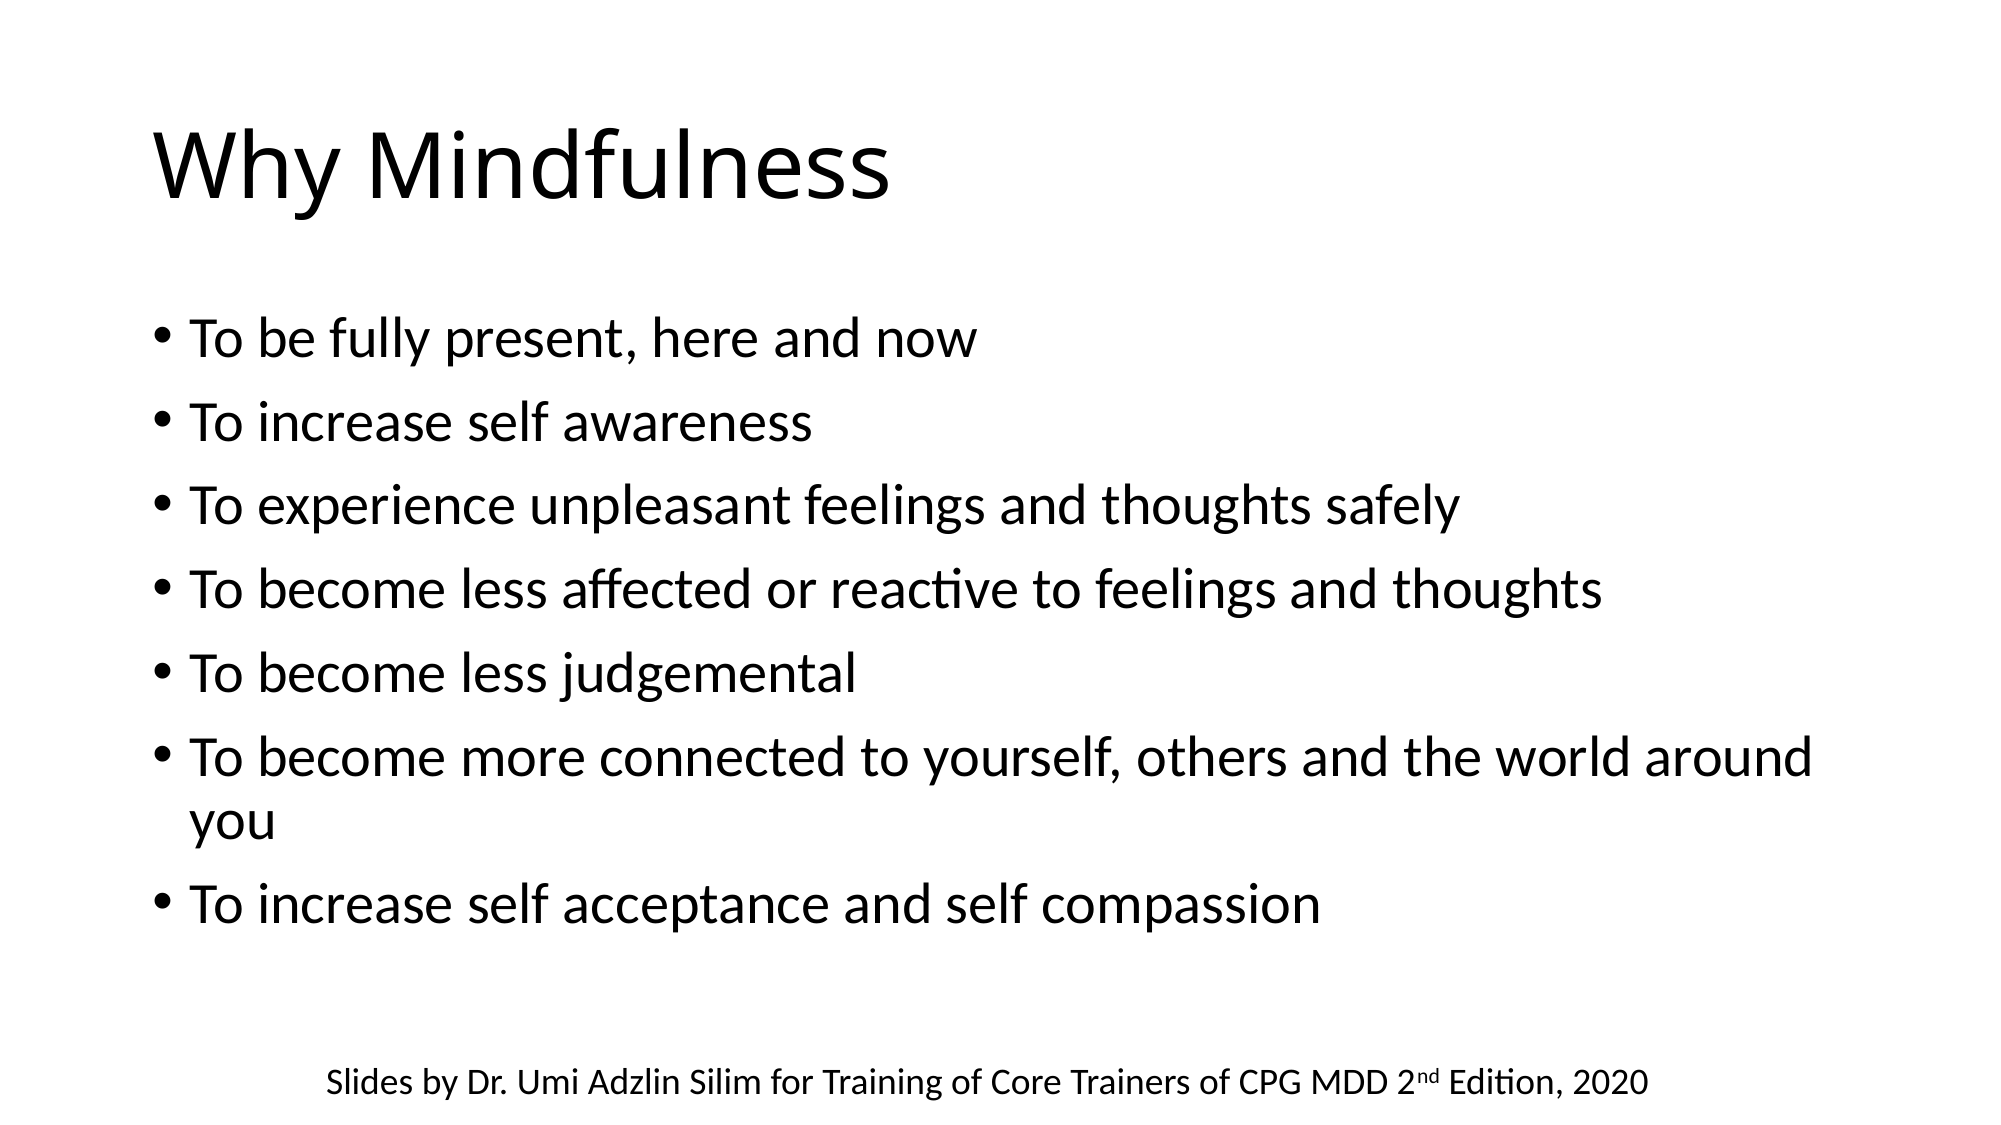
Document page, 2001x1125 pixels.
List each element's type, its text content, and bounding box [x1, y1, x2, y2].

text_box Slides by Dr. Umi Adzlin Silim for Training of Core Trainers of CPG MDD 2nd Edition, 2020 [311, 1049, 1697, 1110]
title Why Mindfulness [137, 59, 1863, 278]
list To be fully present, here and now To increase self awareness To experience unpleasant feelings and thoughts safely To become less affected or reactive to feelings and thoughts To become less judgemental To become more connected to yourself, others and the world around you To increase self acceptance and self compassion [137, 299, 1863, 1014]
